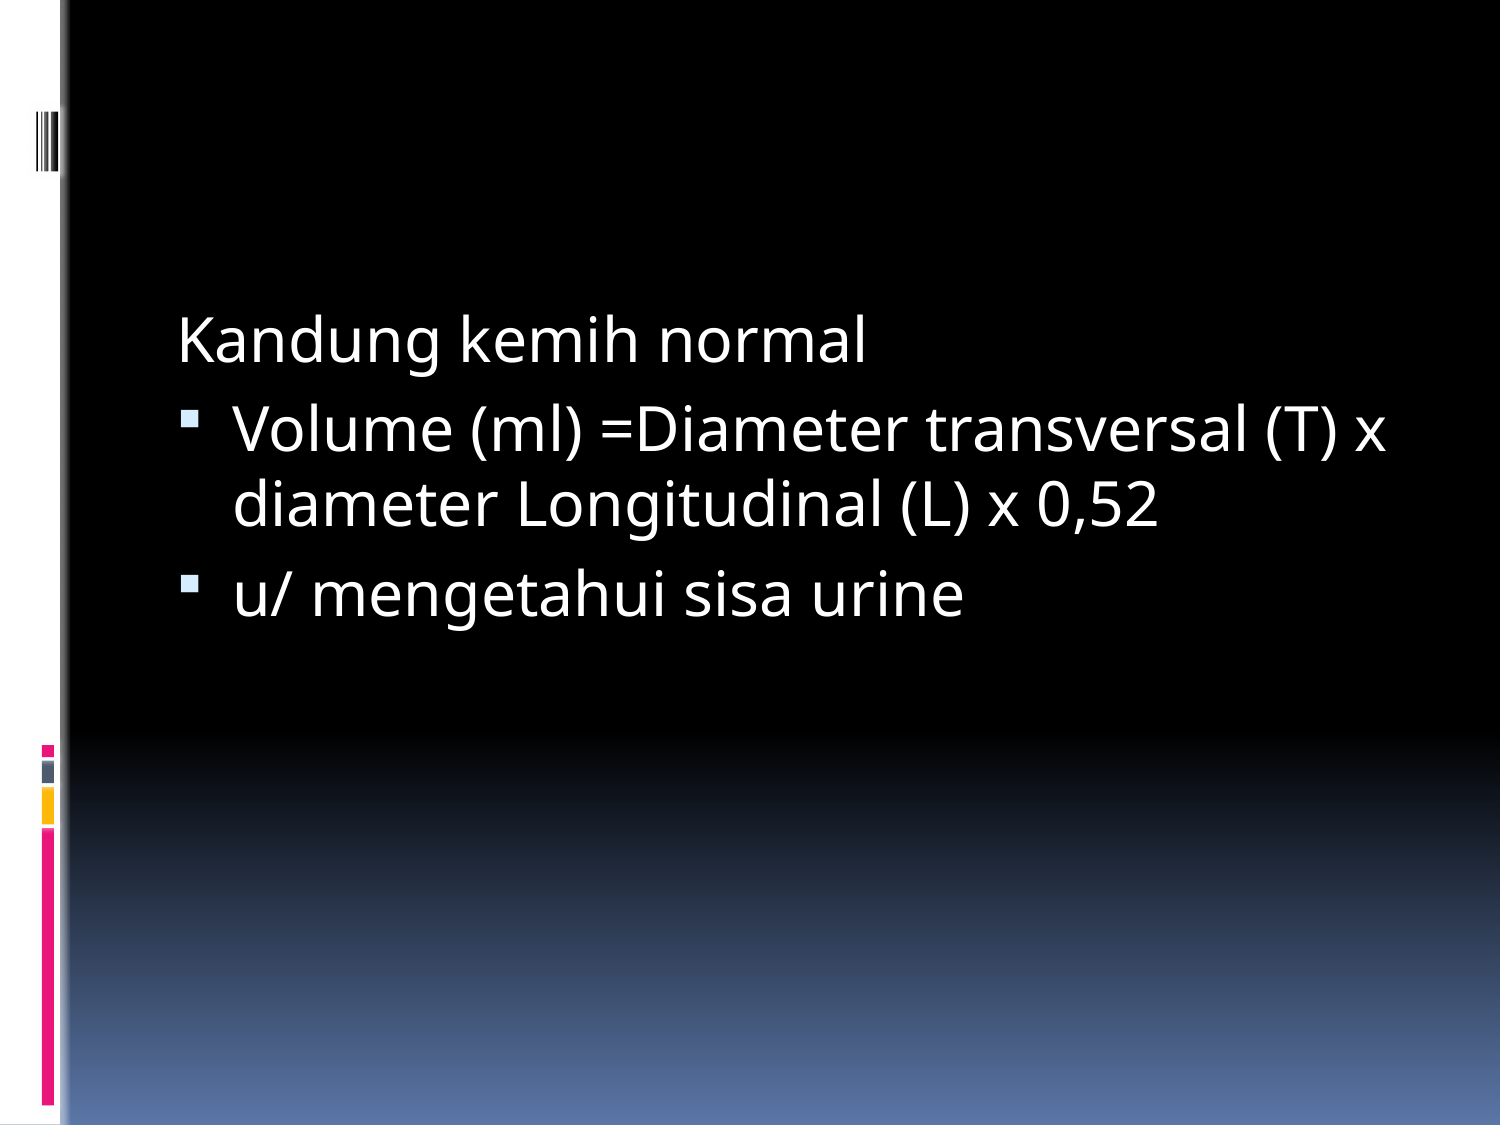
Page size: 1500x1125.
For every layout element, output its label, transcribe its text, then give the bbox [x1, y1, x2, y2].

list Kandung kemih normal Volume (ml) =Diameter transversal (T) x diameter Longitudinal (L) x 0,52 u/ mengetahui sisa urine [150, 292, 1425, 1043]
